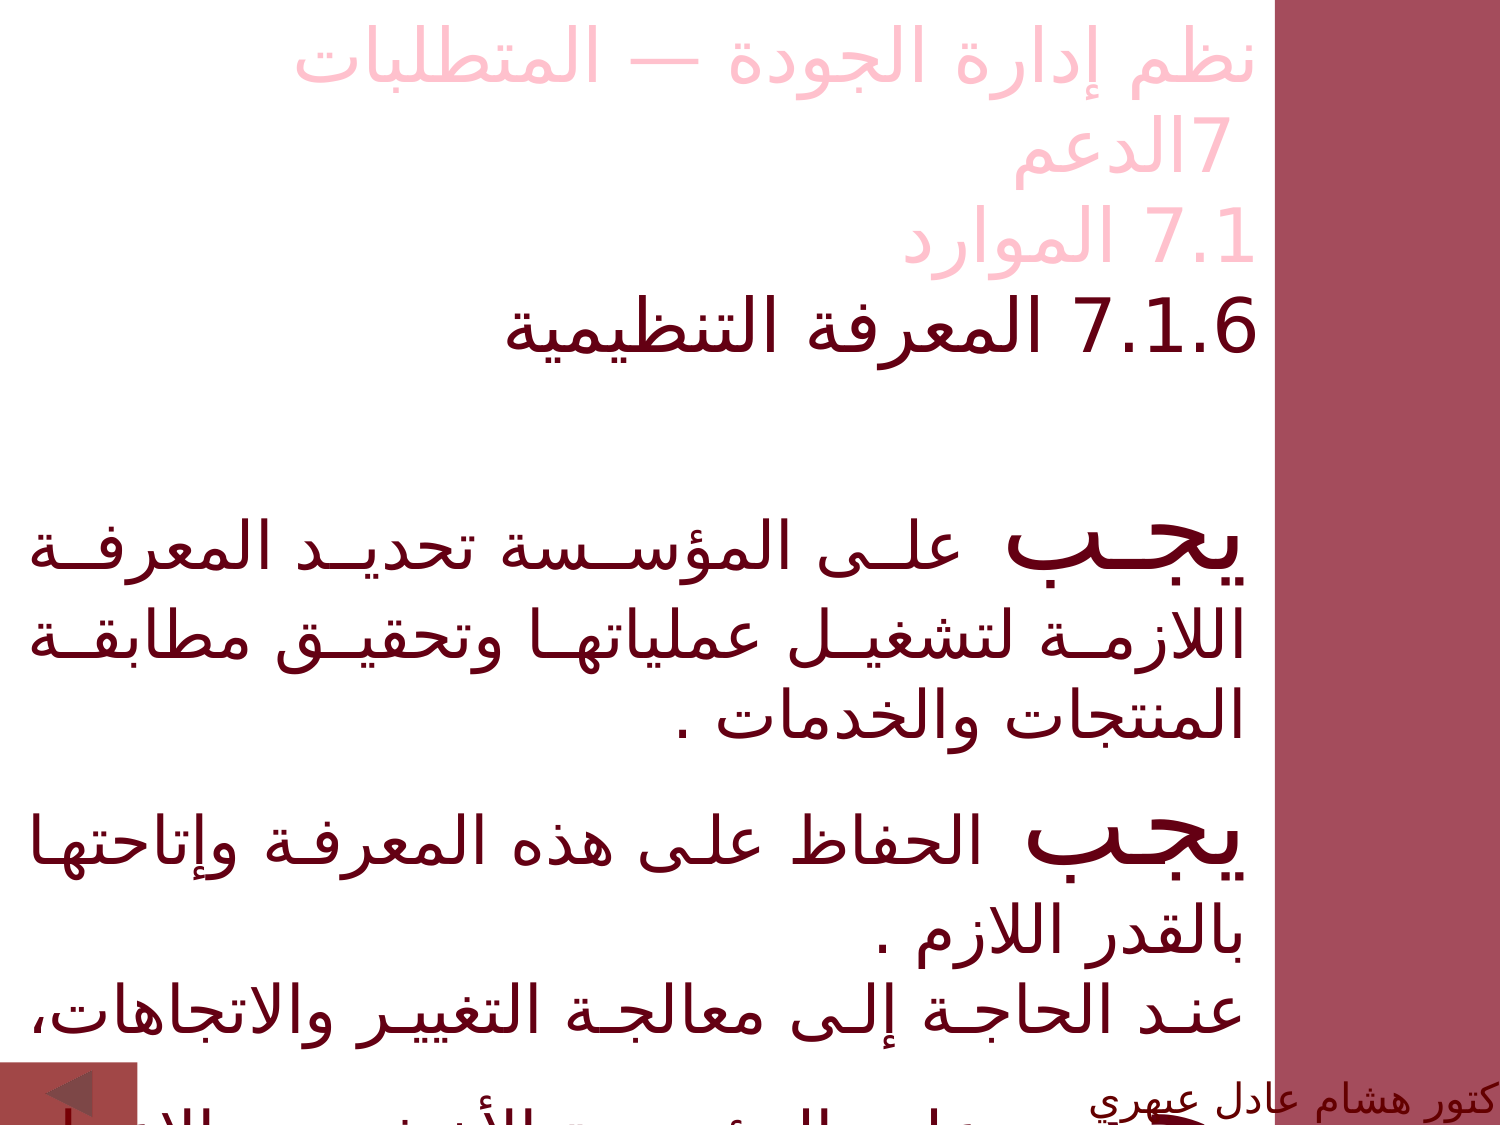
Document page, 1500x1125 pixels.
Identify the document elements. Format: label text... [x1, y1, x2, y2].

text_box يجب على المؤسسة تحديد المعرفة اللازمة لتشغيل عملياتها وتحقيق مطابقة المنتجات والخدمات . يجب الحفاظ على هذه المعرفة وإتاحتها بالقدر اللازم . عند الحاجة إلى معالجة التغيير والاتجاهات، يجب على المؤسسة الأخذ بعين الاعتبار معرفتها الحالية وتحديد كيفية اكتساب المعرفة الإضافية الضرورية والتحديثات المطلوبة أو الوصول إليها . [12, 449, 1263, 1125]
text_box نظم إدارة الجودة — المتطلبات 7الدعم 7.1 الموارد 7.1.6 المعرفة التنظيمية [0, 0, 1275, 375]
text_box [0, 1060, 140, 1125]
text_box الدكتور هشام عادل عبهري [1073, 1064, 1500, 1125]
text_box [1273, 0, 1500, 1064]
